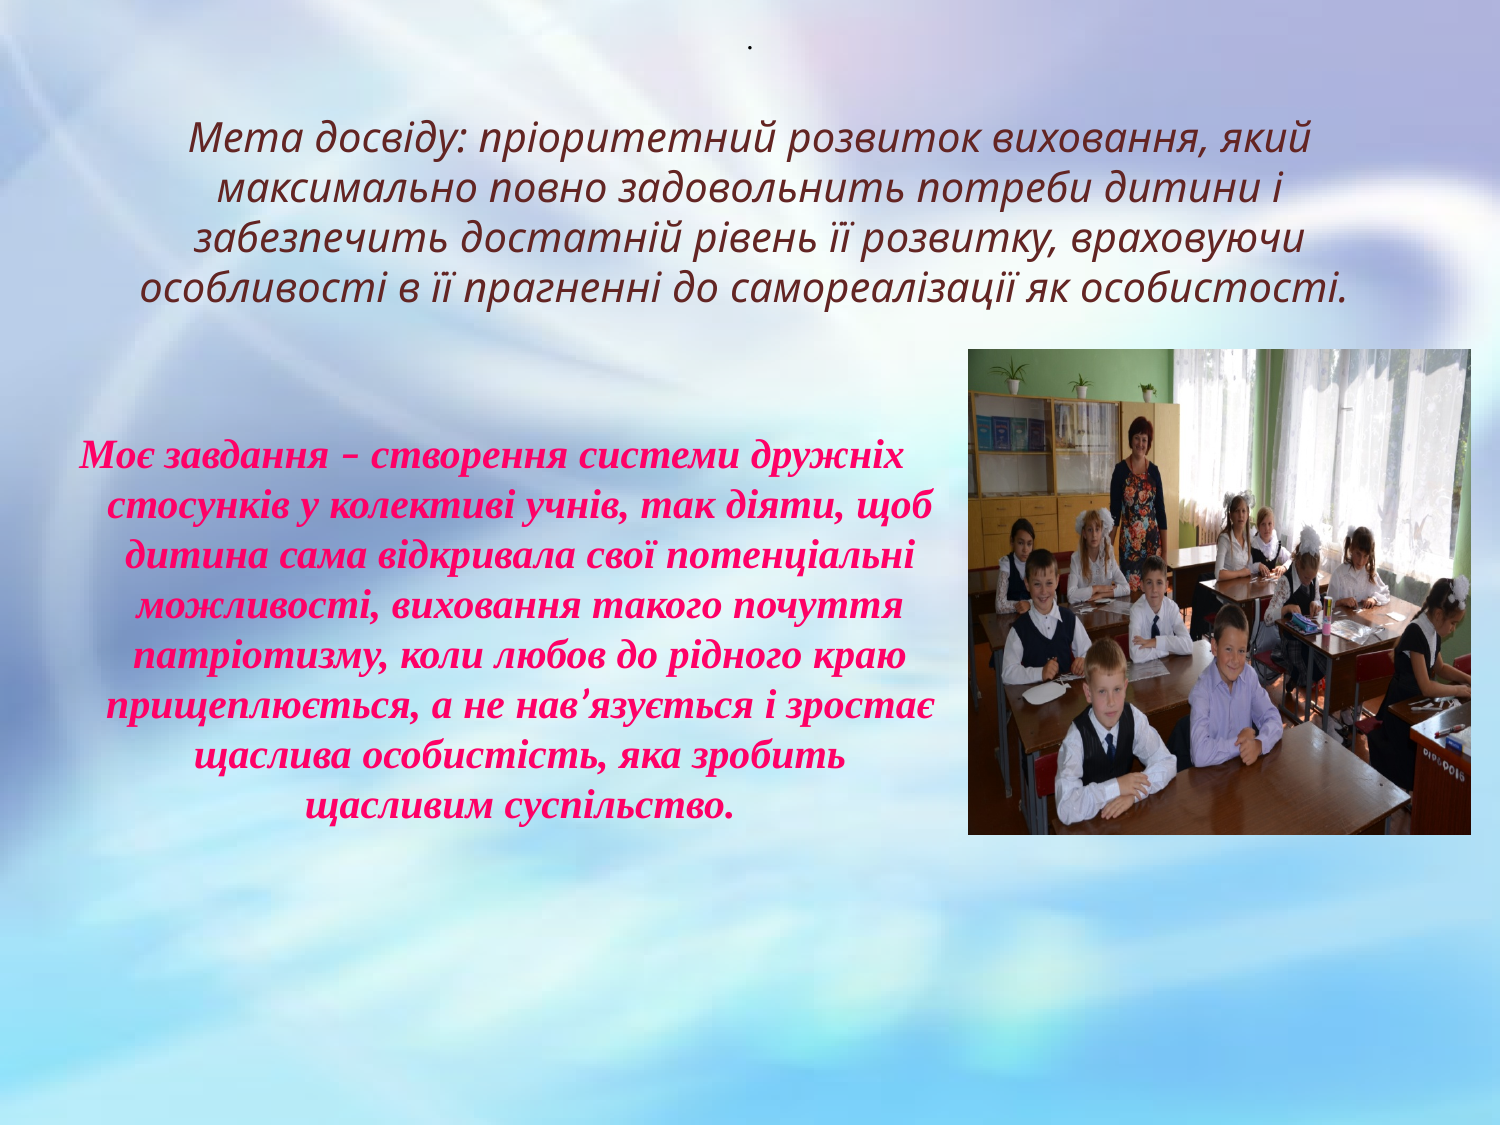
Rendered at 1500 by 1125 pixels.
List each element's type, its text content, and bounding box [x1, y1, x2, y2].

title Мета досвіду: пріоритетний розвиток виховання, який максимально повно задовольнить потреби дитини і забезпечить достатній рівень її розвитку, враховуючи особливості в її прагненні до самореалізації як особистості. [75, 45, 1425, 327]
list Моє завдання – створення системи дружніх стосунків у колективі учнів, так діяти, щоб дитина сама відкривала свої потенціальні можливості, виховання такого почуття патріотизму, коли любов до рідного краю прищеплюється, а не нав’язується і зростає щаслива особистість, яка зробить щасливим суспільство. [23, 281, 961, 1067]
text_box . [731, 12, 769, 63]
picture [968, 349, 1471, 835]
